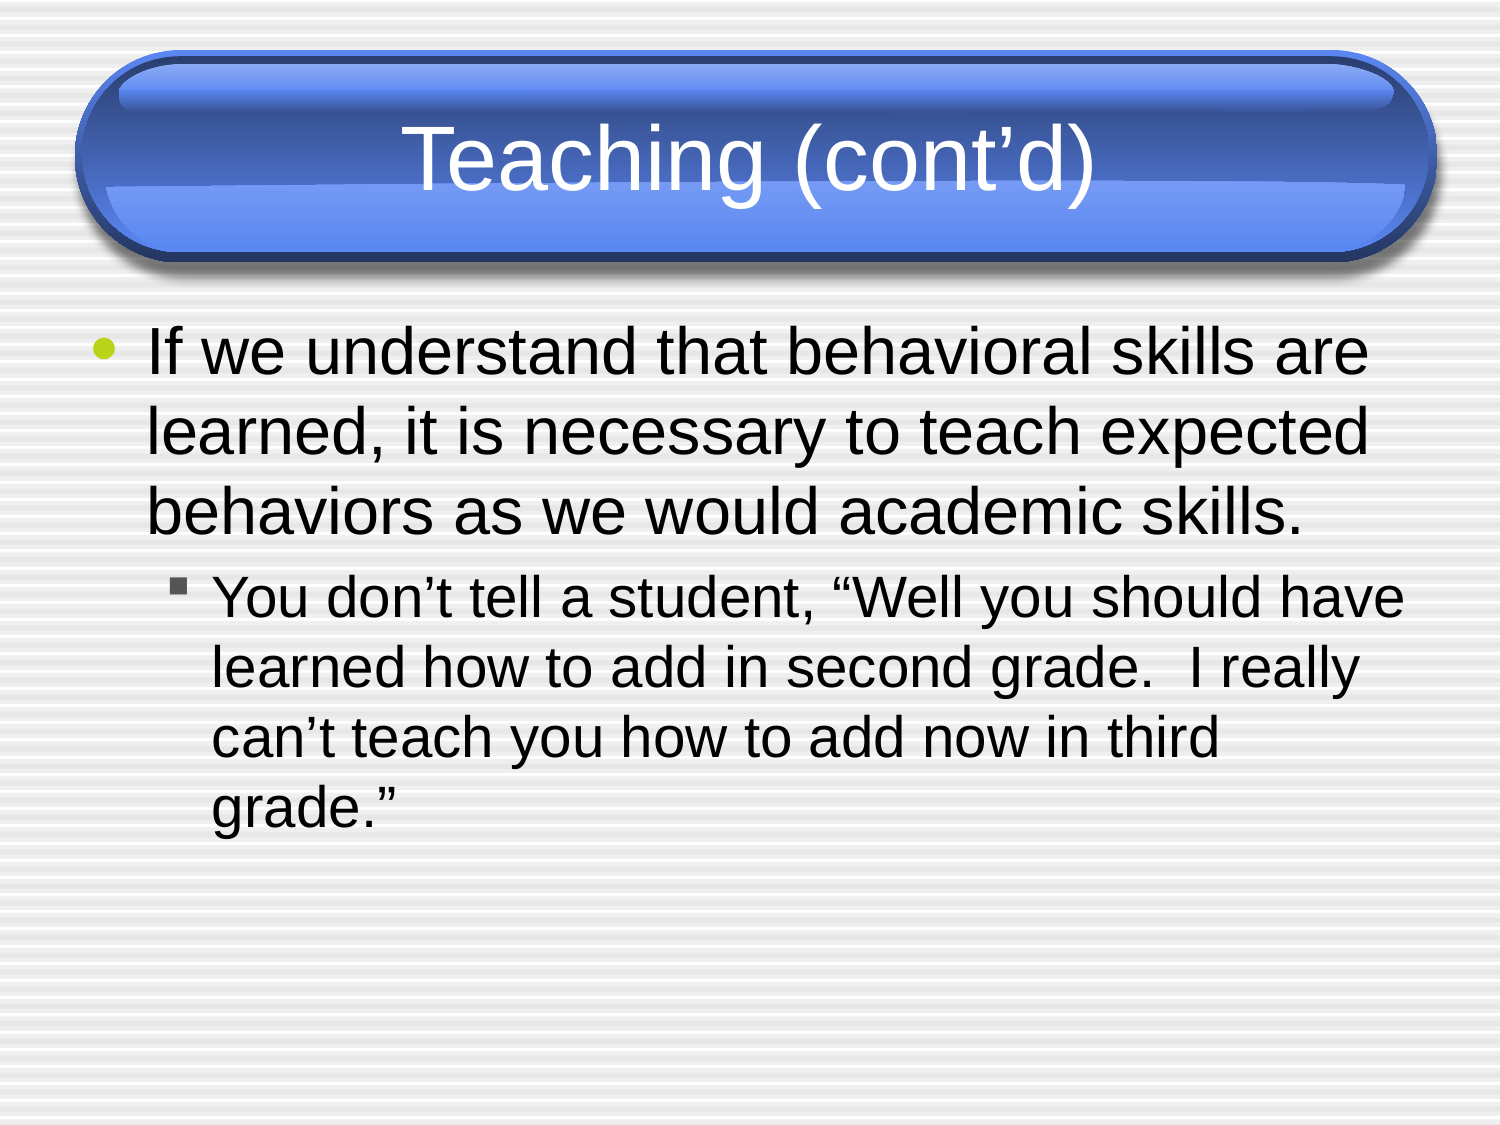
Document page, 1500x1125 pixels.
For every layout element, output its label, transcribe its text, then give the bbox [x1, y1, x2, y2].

list If we understand that behavioral skills are learned, it is necessary to teach expected behaviors as we would academic skills. You don’t tell a student, “Well you should have learned how to add in second grade. I really can’t teach you how to add now in third grade.” [74, 299, 1438, 1001]
title Teaching (cont’d) [112, 60, 1388, 249]
picture [0, 0, 1500, 1125]
